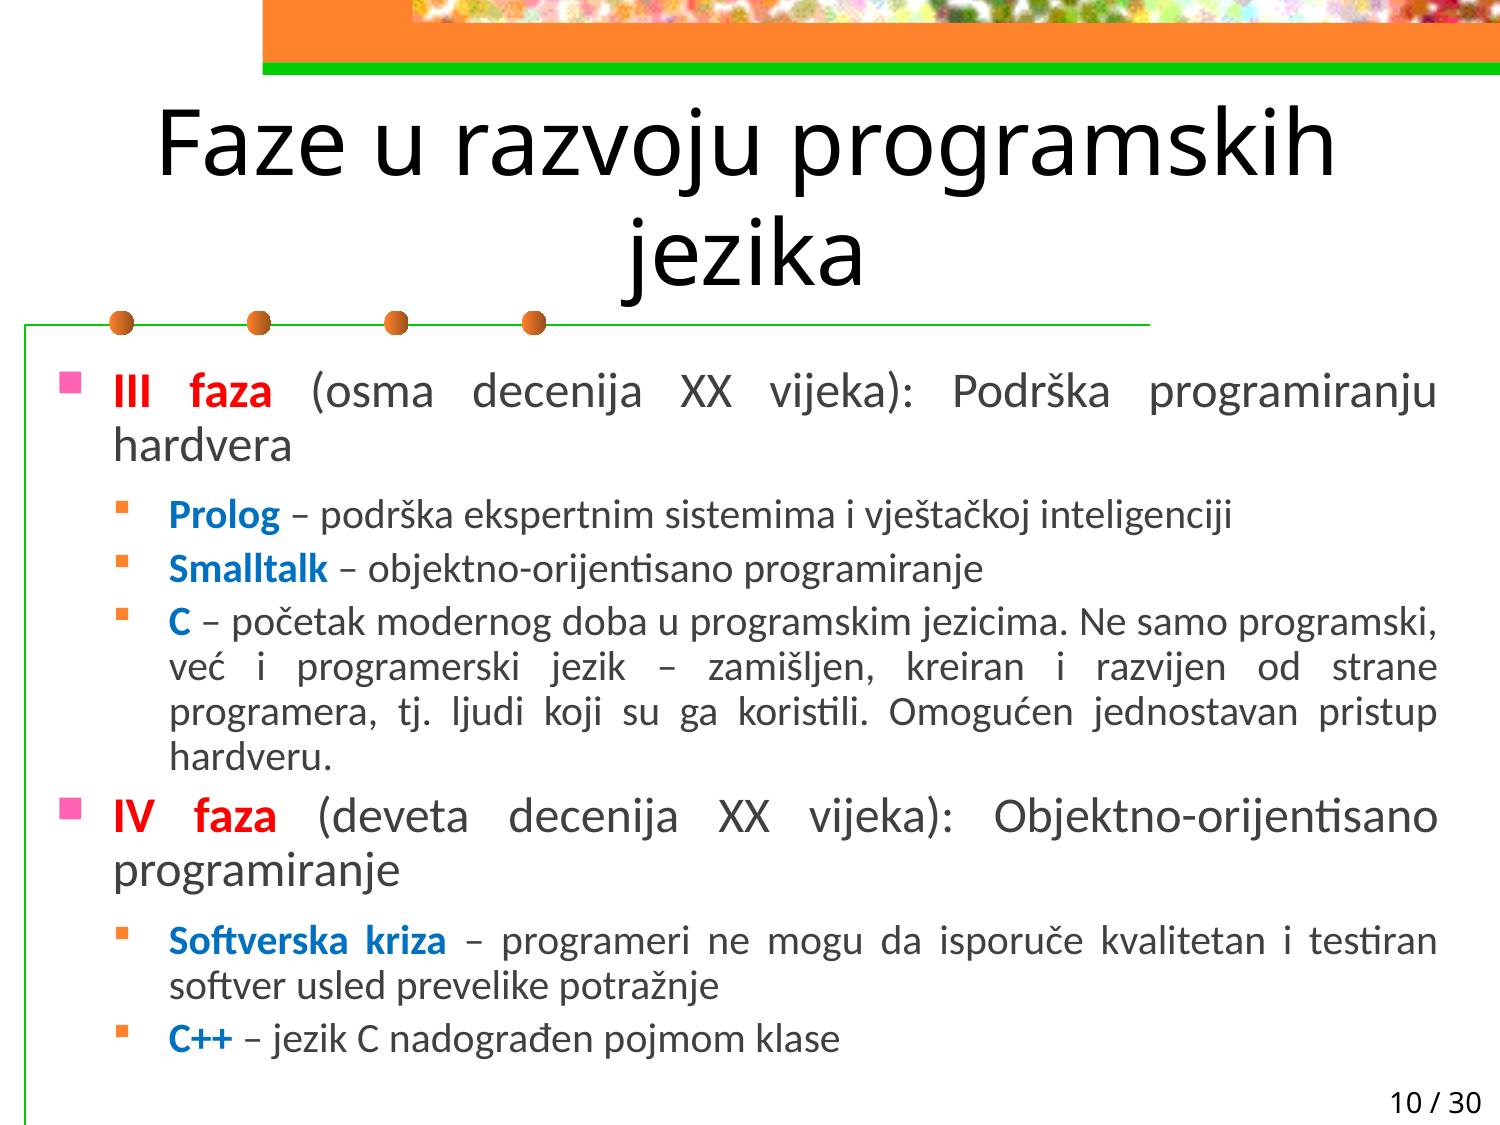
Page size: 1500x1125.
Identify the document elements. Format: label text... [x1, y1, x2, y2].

picture [412, 0, 1500, 23]
slide_number 10 / 30 [1364, 1079, 1498, 1125]
title Faze u razvoju programskih jezika [29, 99, 1466, 288]
list III faza (osma decenija XX vijeka): Podrška programiranju hardvera Prolog – podrška ekspertnim sistemima i vještačkoj inteligenciji Smalltalk – objektno-orijentisano programiranje C – početak modernog doba u programskim jezicima. Ne samo programski, već i programerski jezik – zamišljen, kreiran i razvijen od strane programera, tj. ljudi koji su ga koristili. Omogućen jednostavan pristup hardveru. IV faza (deveta decenija XX vijeka): Objektno-orijentisano programiranje Softverska kriza – programeri ne mogu da isporuče kvalitetan i testiran softver usled prevelike potražnje C++ – jezik C nadograđen pojmom klase [41, 356, 1454, 1094]
